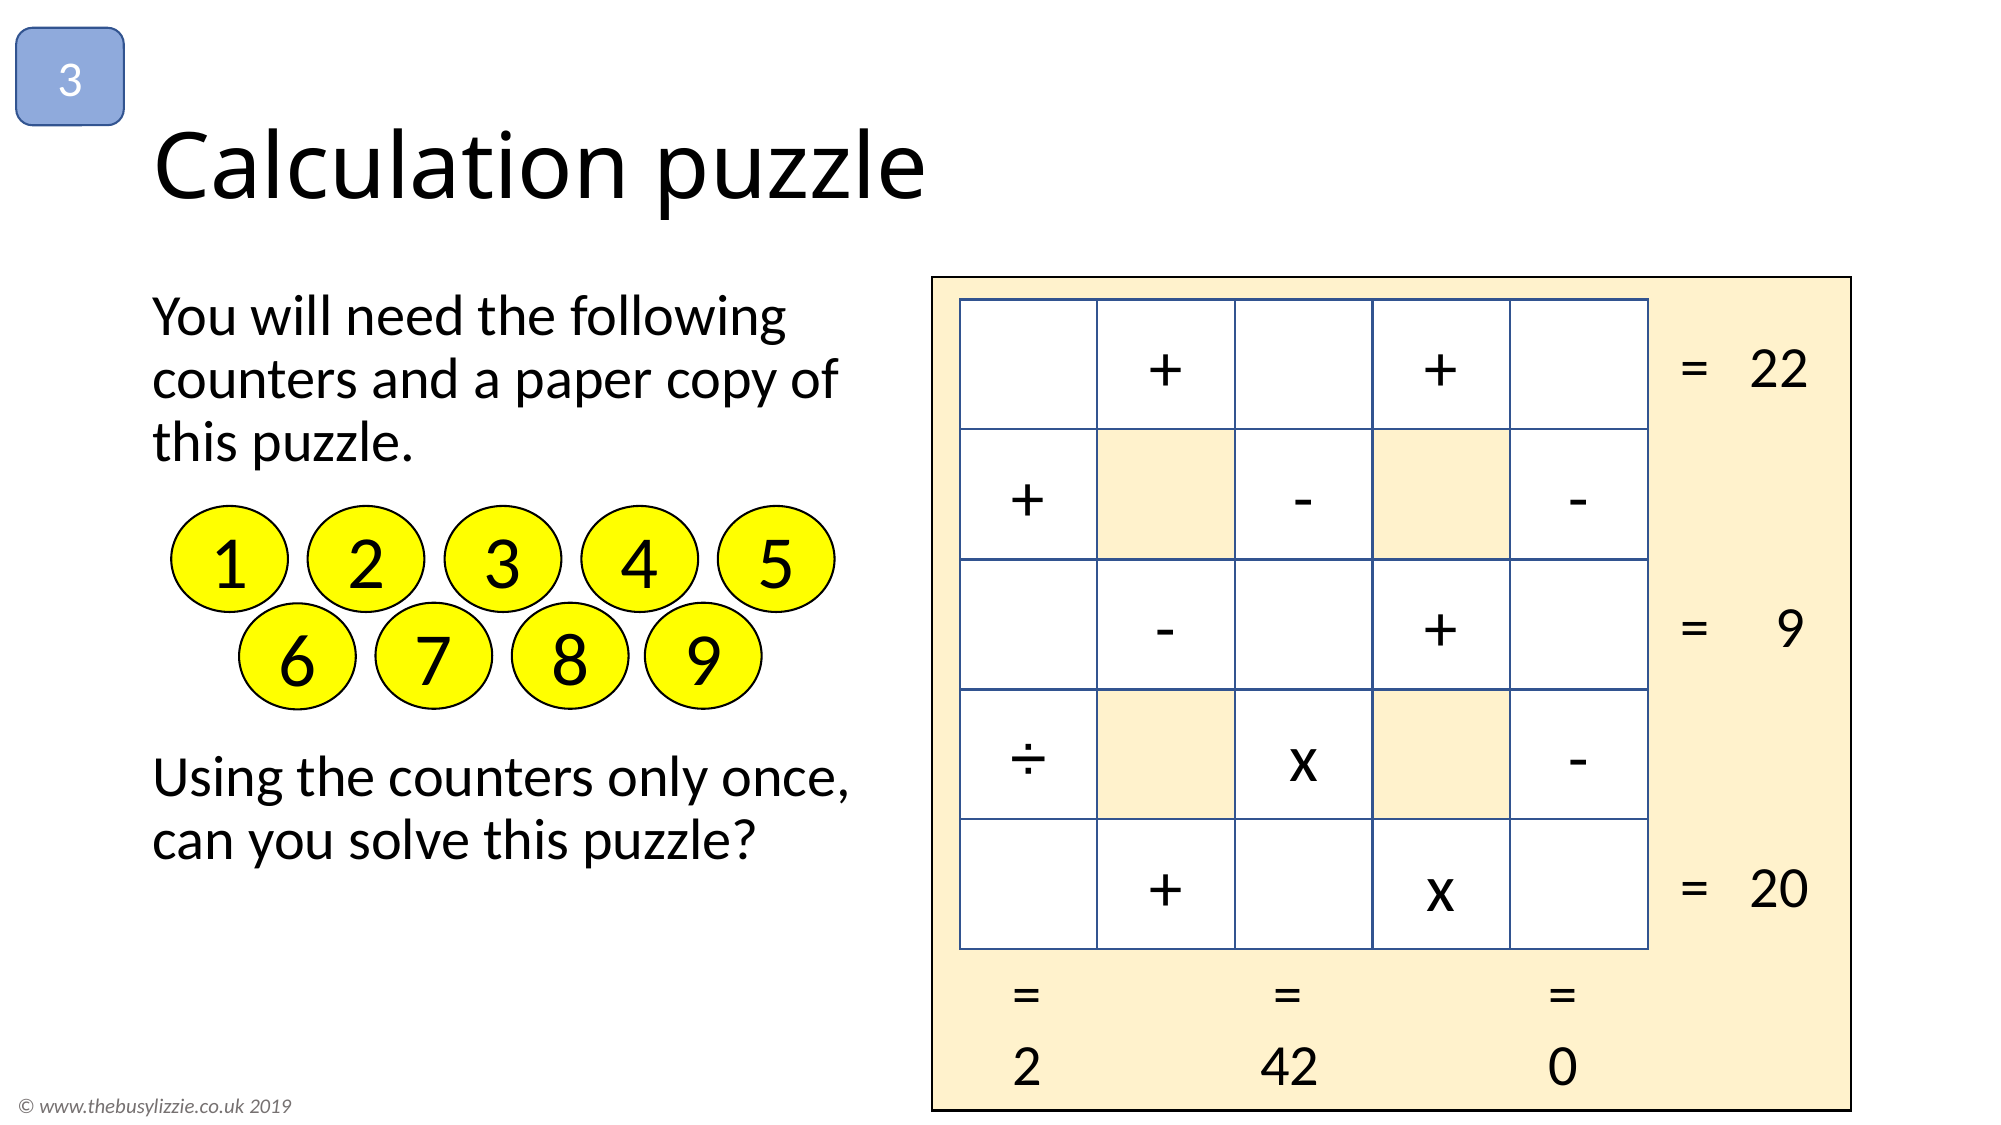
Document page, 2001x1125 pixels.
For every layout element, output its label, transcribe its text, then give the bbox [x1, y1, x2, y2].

list You will need the following counters and a paper copy of this puzzle. Using the counters only once, can you solve this puzzle? [137, 277, 891, 1014]
text_box = 2 [984, 950, 1108, 1105]
text_box = 9 [1666, 581, 1843, 667]
title Calculation puzzle [137, 59, 1863, 278]
text_box = 22 [1666, 321, 1843, 407]
text_box = 42 [1245, 950, 1369, 1105]
text_box = 20 [1666, 841, 1843, 927]
text_box = 0 [1520, 950, 1644, 1105]
text_box 3 [15, 26, 125, 127]
text_box © www.thebusylizzie.co.uk 2019 [2, 1085, 311, 1125]
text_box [959, 299, 1648, 950]
text_box [931, 276, 1852, 1112]
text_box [171, 505, 835, 710]
